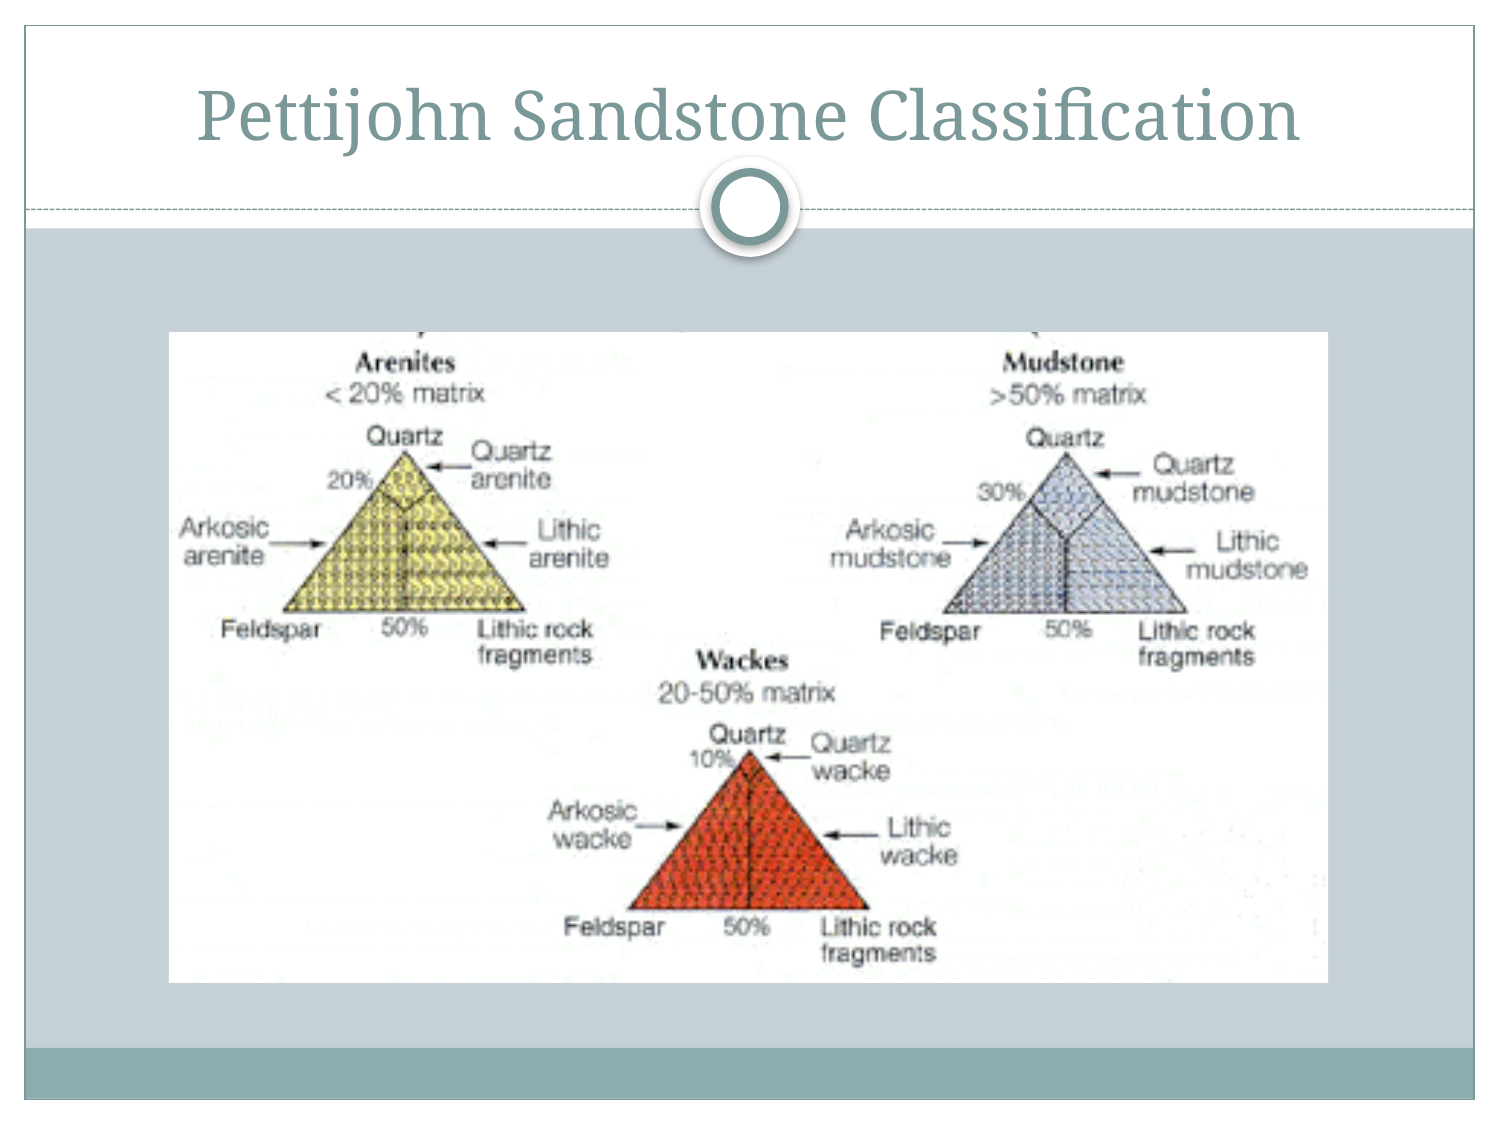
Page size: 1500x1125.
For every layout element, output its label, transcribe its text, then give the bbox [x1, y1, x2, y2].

title Pettijohn Sandstone Classification [49, 37, 1450, 162]
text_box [168, 332, 1329, 984]
